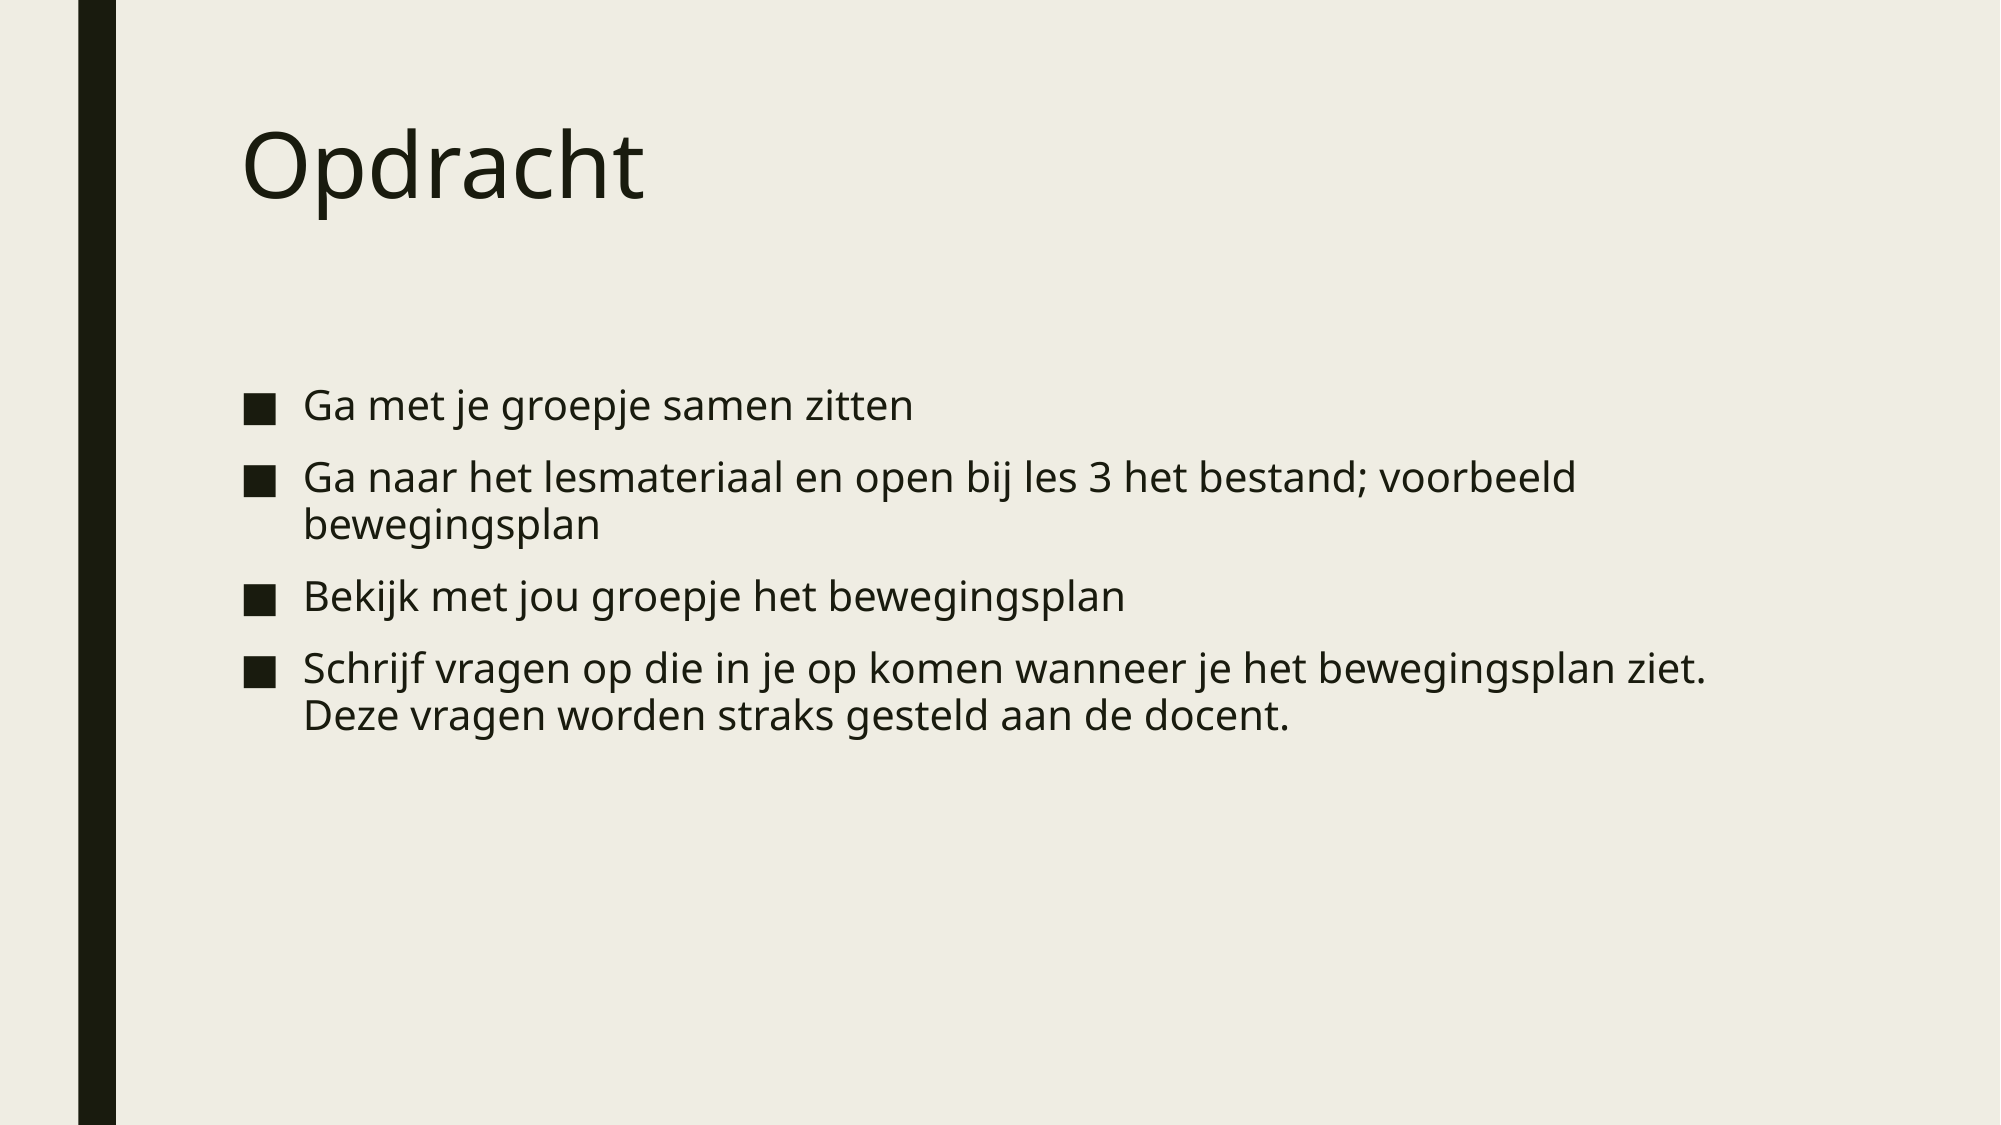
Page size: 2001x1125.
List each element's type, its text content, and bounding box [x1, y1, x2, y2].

list Ga met je groepje samen zitten Ga naar het lesmateriaal en open bij les 3 het bestand; voorbeeld bewegingsplan Bekijk met jou groepje het bewegingsplan Schrijf vragen op die in je op komen wanneer je het bewegingsplan ziet. Deze vragen worden straks gesteld aan de docent. [225, 375, 1800, 963]
title Opdracht [225, 112, 1800, 357]
